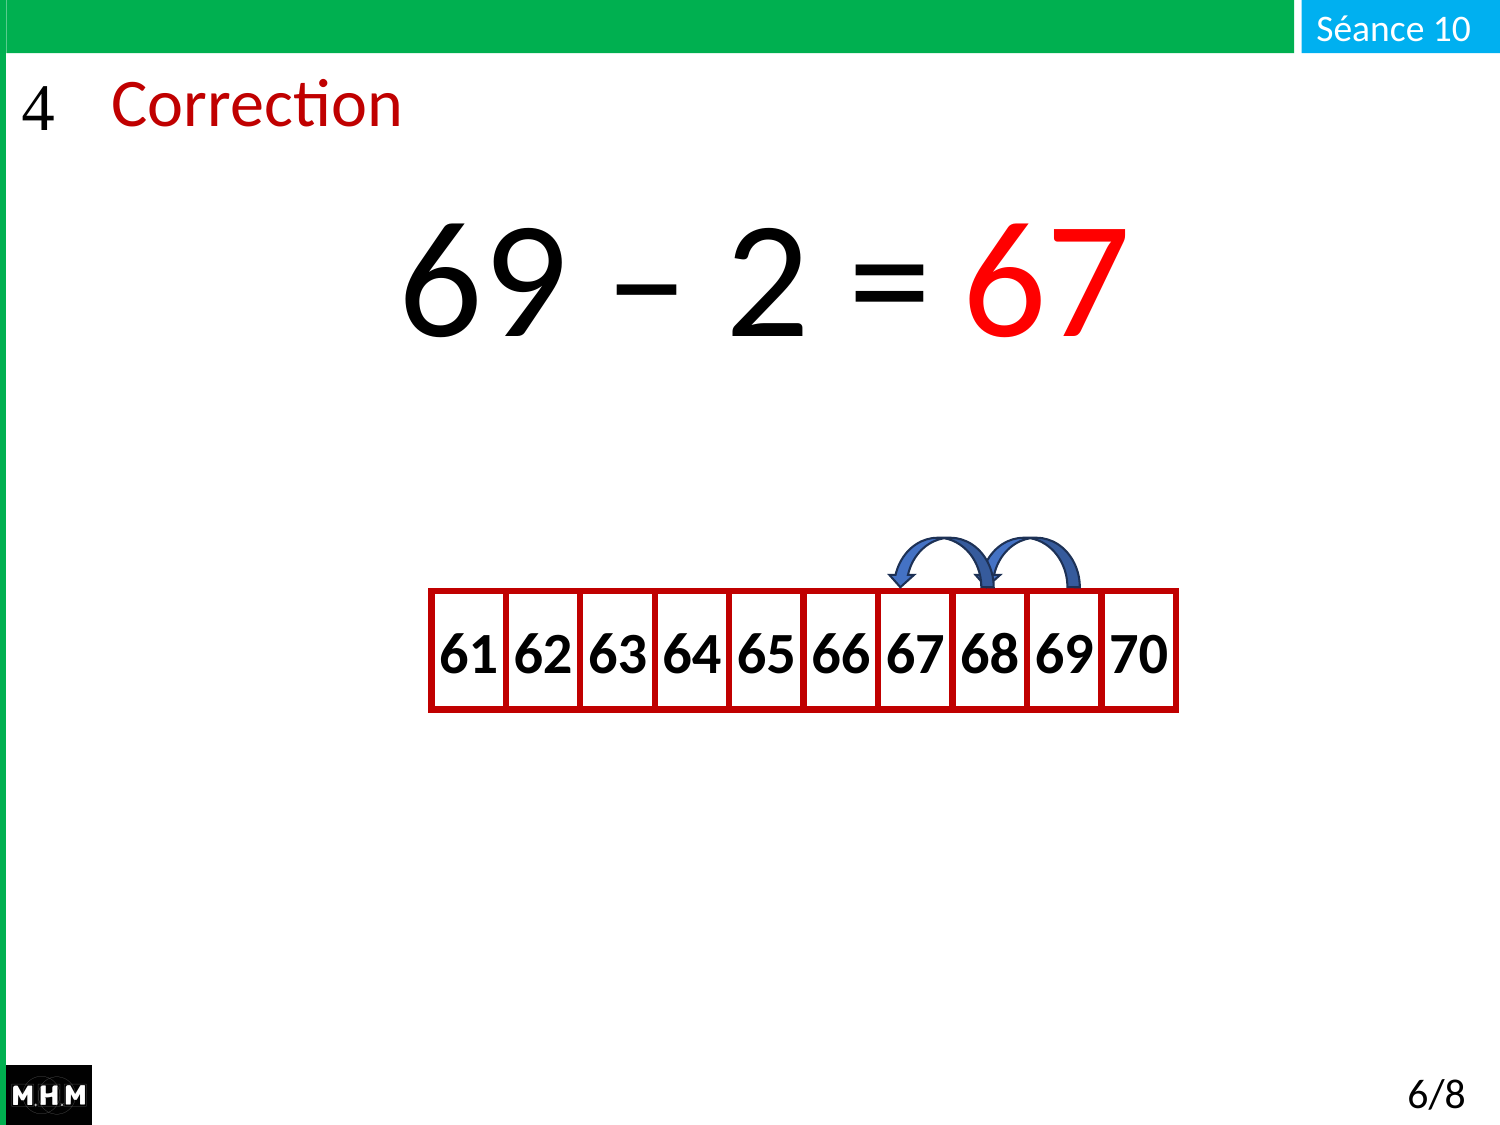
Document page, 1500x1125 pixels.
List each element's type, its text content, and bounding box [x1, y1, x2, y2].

text_box 69 – 2 = … [384, 162, 947, 377]
text_box [973, 573, 979, 581]
text_box 67 [947, 162, 1161, 377]
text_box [431, 591, 1176, 710]
list 6/8 [1373, 1064, 1500, 1125]
text_box [987, 536, 1081, 589]
title Correction [96, 60, 1391, 150]
picture [6, 1065, 92, 1125]
text_box [887, 536, 995, 589]
